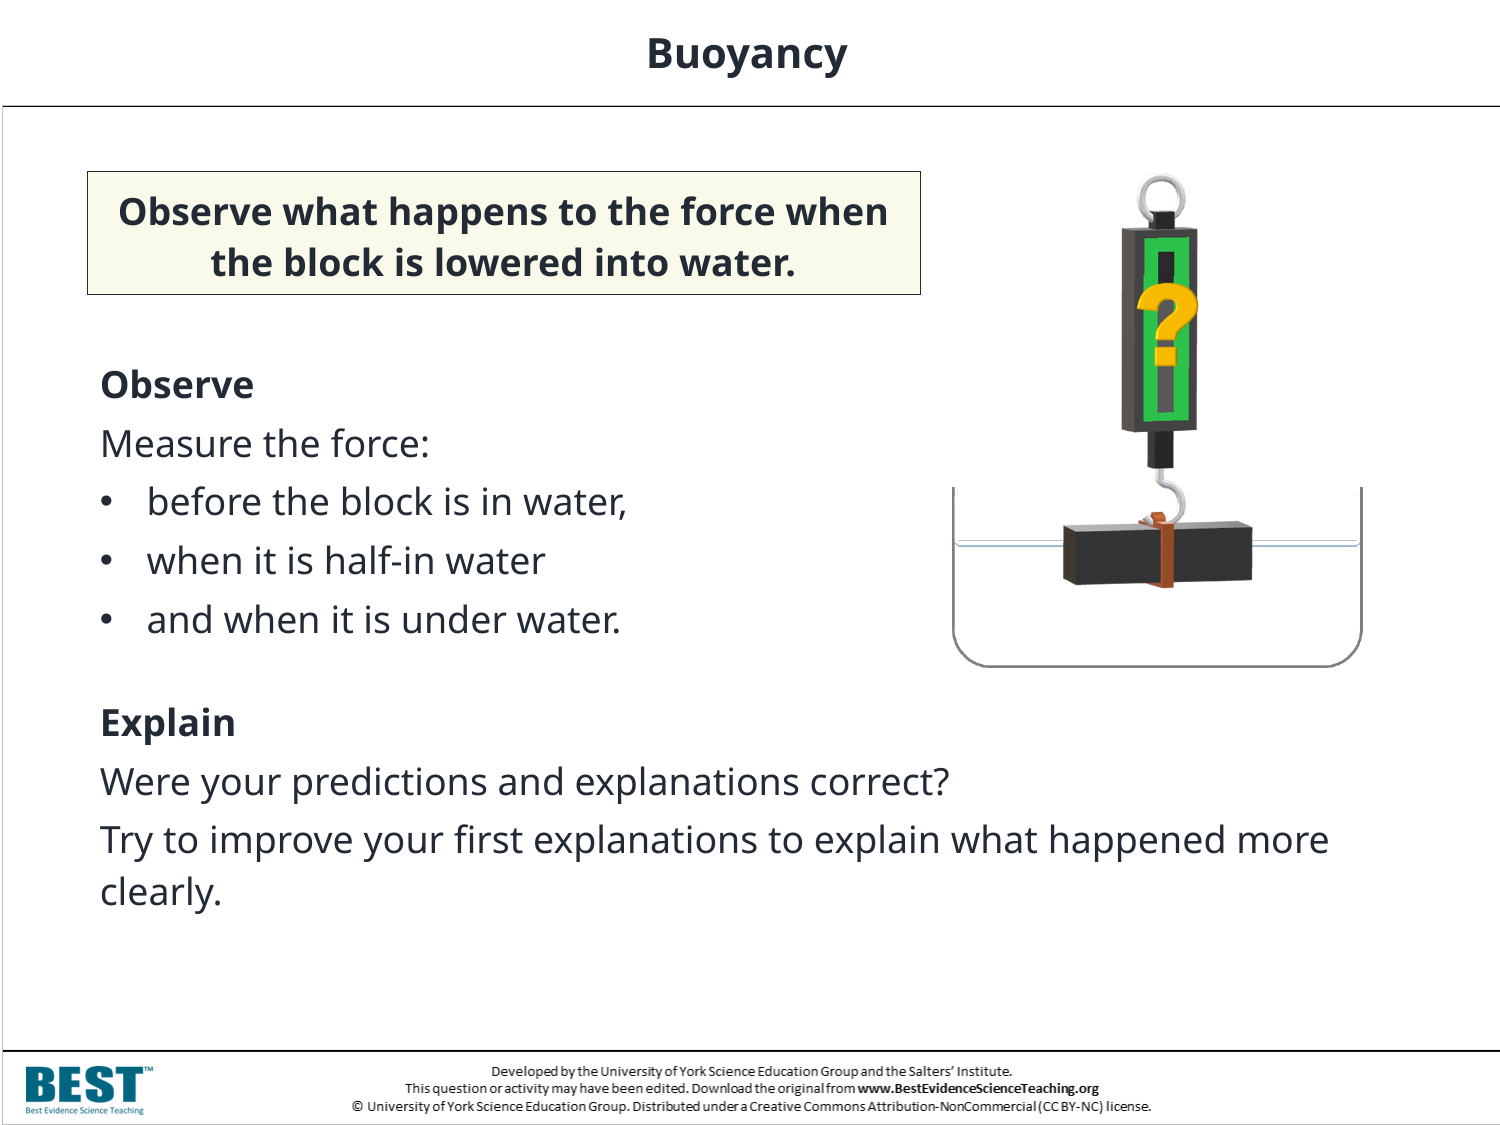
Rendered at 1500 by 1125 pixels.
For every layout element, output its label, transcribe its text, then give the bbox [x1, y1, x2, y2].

picture [2, 105, 1500, 1125]
text_box Buoyancy [23, 4, 1471, 99]
